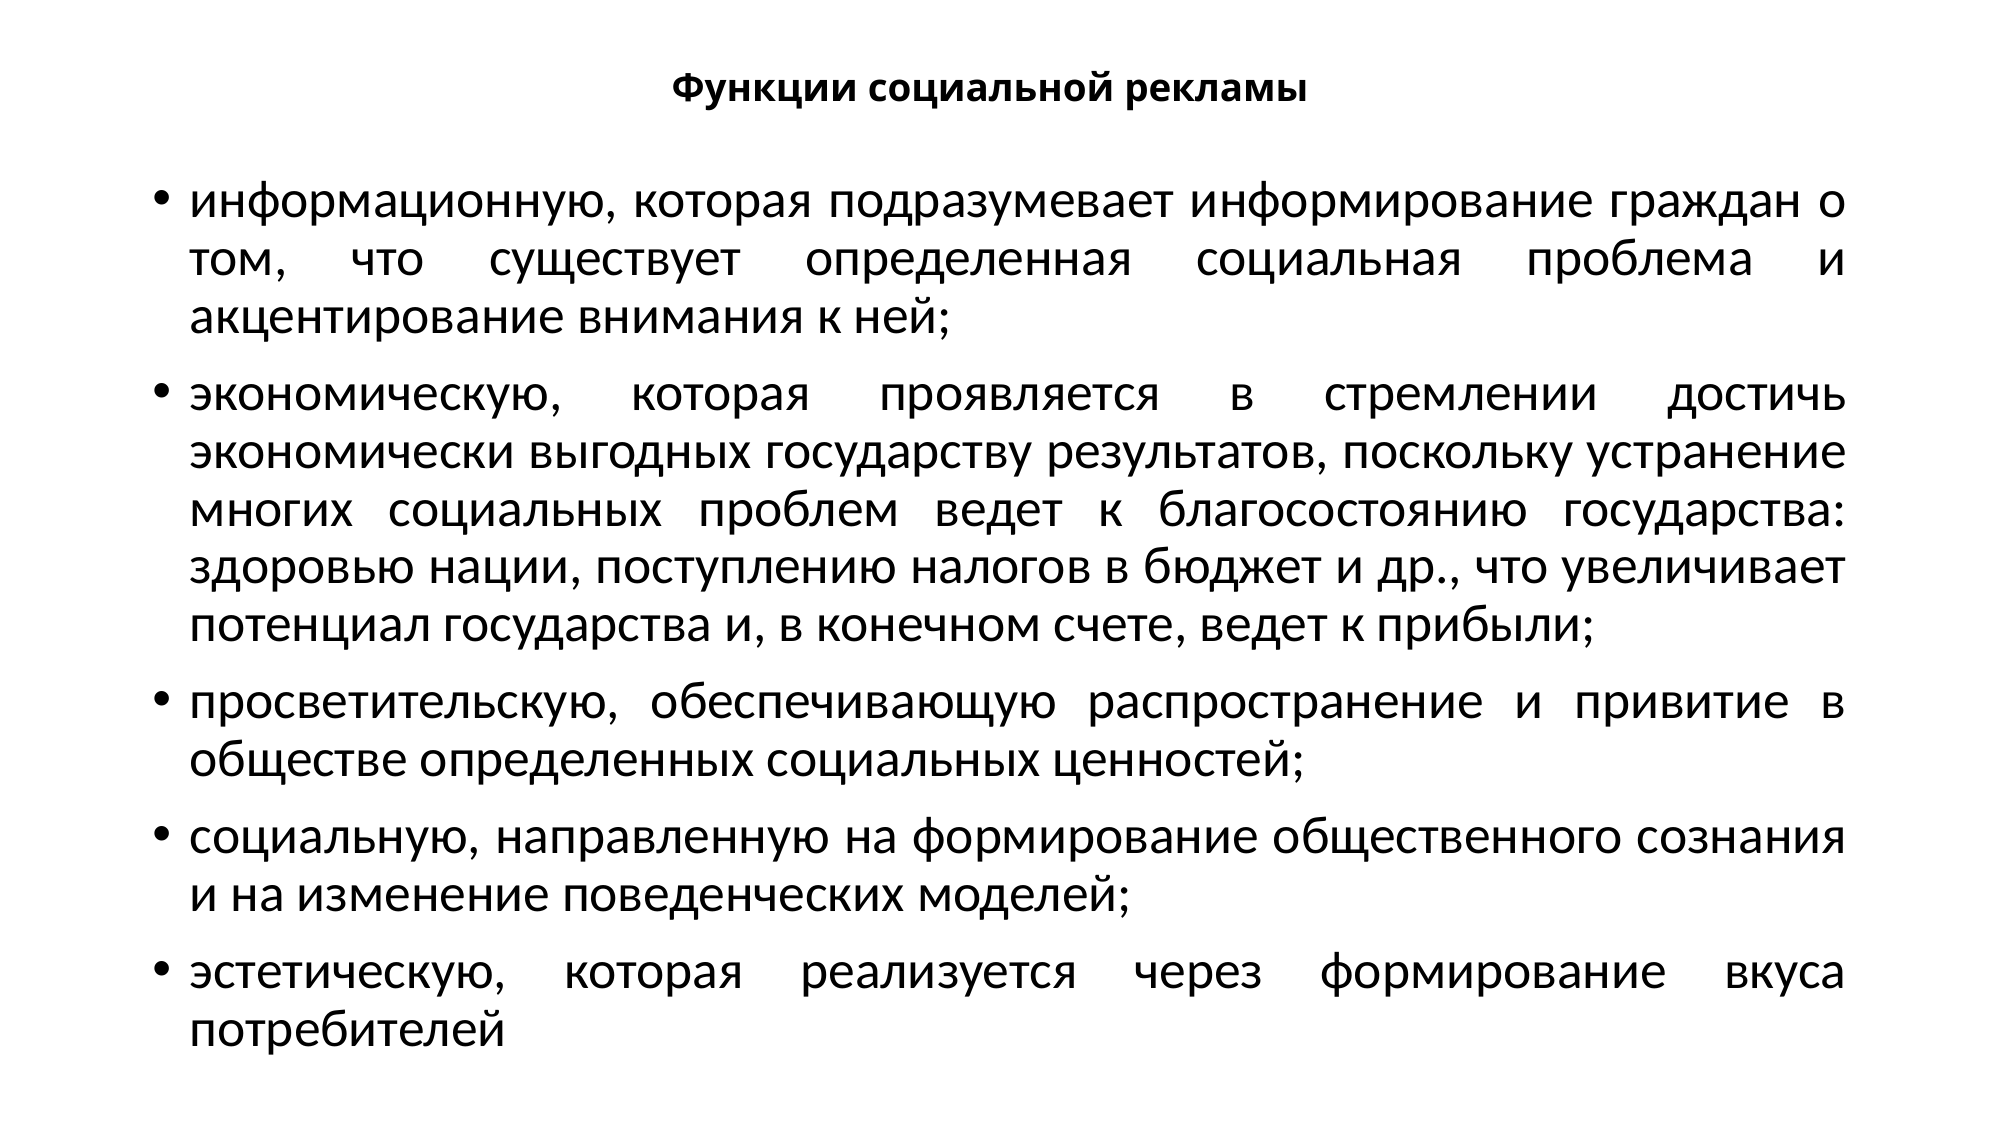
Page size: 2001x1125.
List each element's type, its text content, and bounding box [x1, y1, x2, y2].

title Функции социальной рекламы [137, 59, 1863, 164]
list информационную, которая подразумевает информирование граждан о том, что существует определенная социальная проблема и акцентирование внимания к ней; экономическую, которая проявляется в стремлении достичь экономически выгодных государству результатов, поскольку устранение многих социальных проблем ведет к благосостоянию государства: здоровью нации, поступлению налогов в бюджет и др., что увеличивает потенциал государства и, в конечном счете, ведет к прибыли; просветительскую, обеспечивающую распространение и привитие в обществе определенных социальных ценностей; социальную, направленную на формирование общественного сознания и на изменение поведенческих моделей; эстетическую, которая реализуется через формирование вкуса потребителей [137, 164, 1863, 1125]
